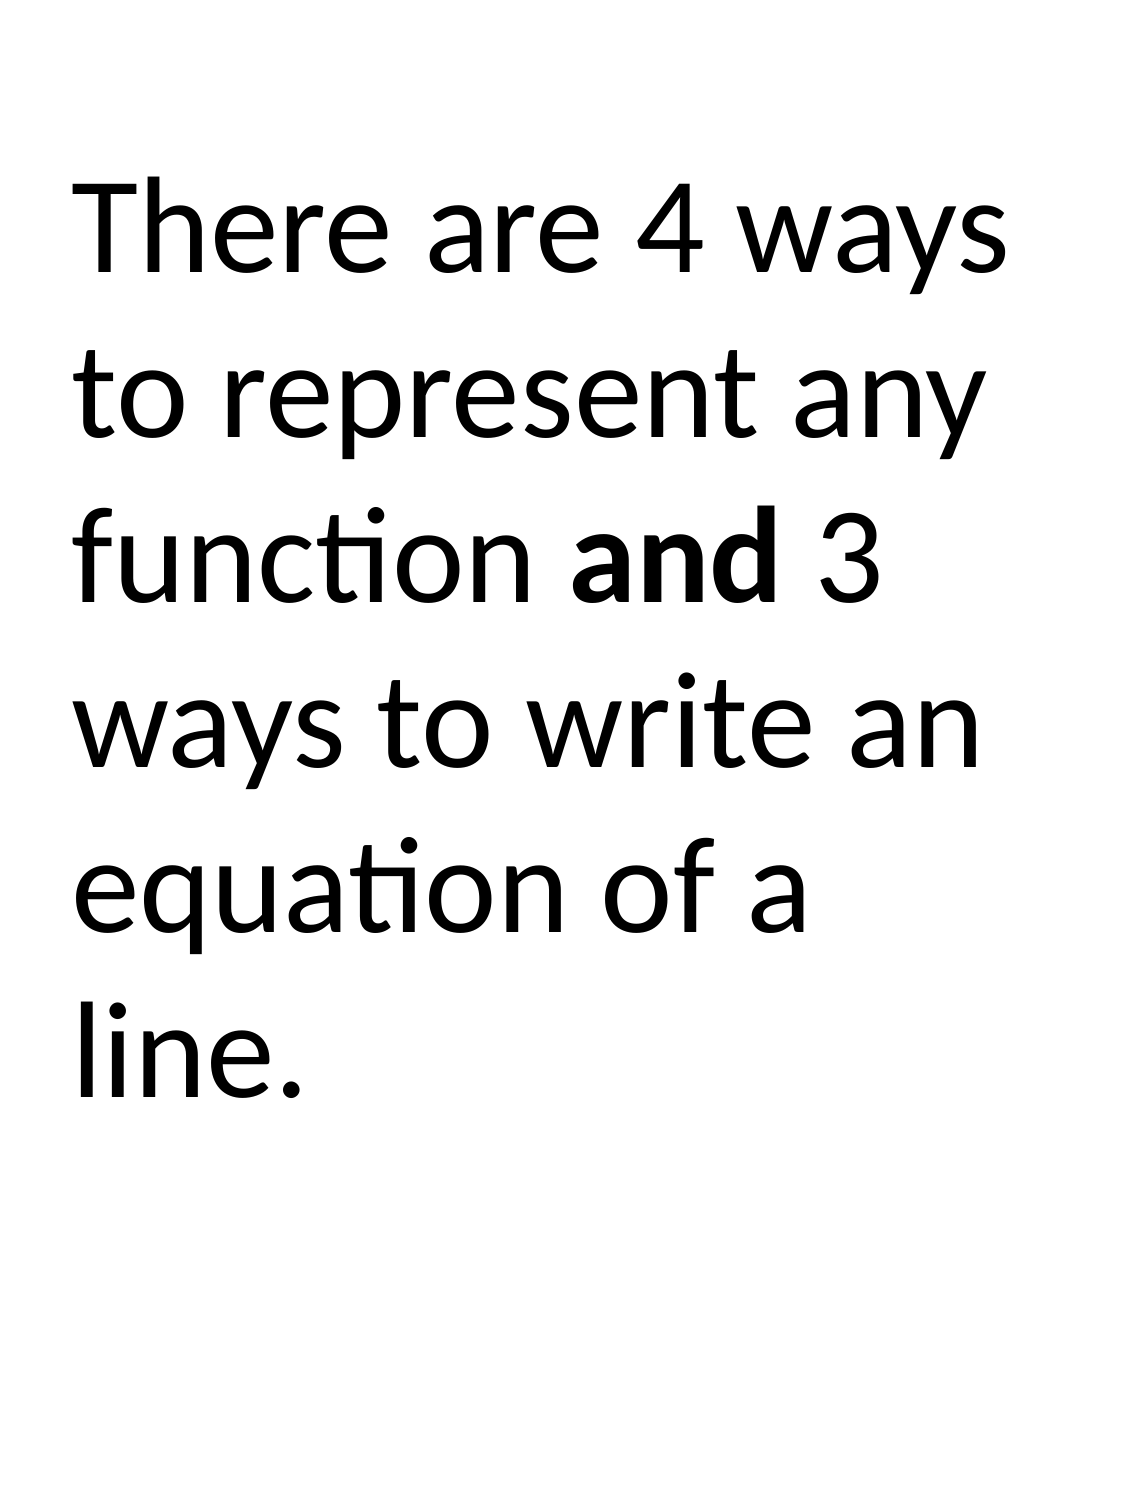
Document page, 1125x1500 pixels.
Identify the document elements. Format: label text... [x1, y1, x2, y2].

title There are 4 ways to represent any function and 3 ways to write an equation of a line. [56, 60, 1069, 1200]
